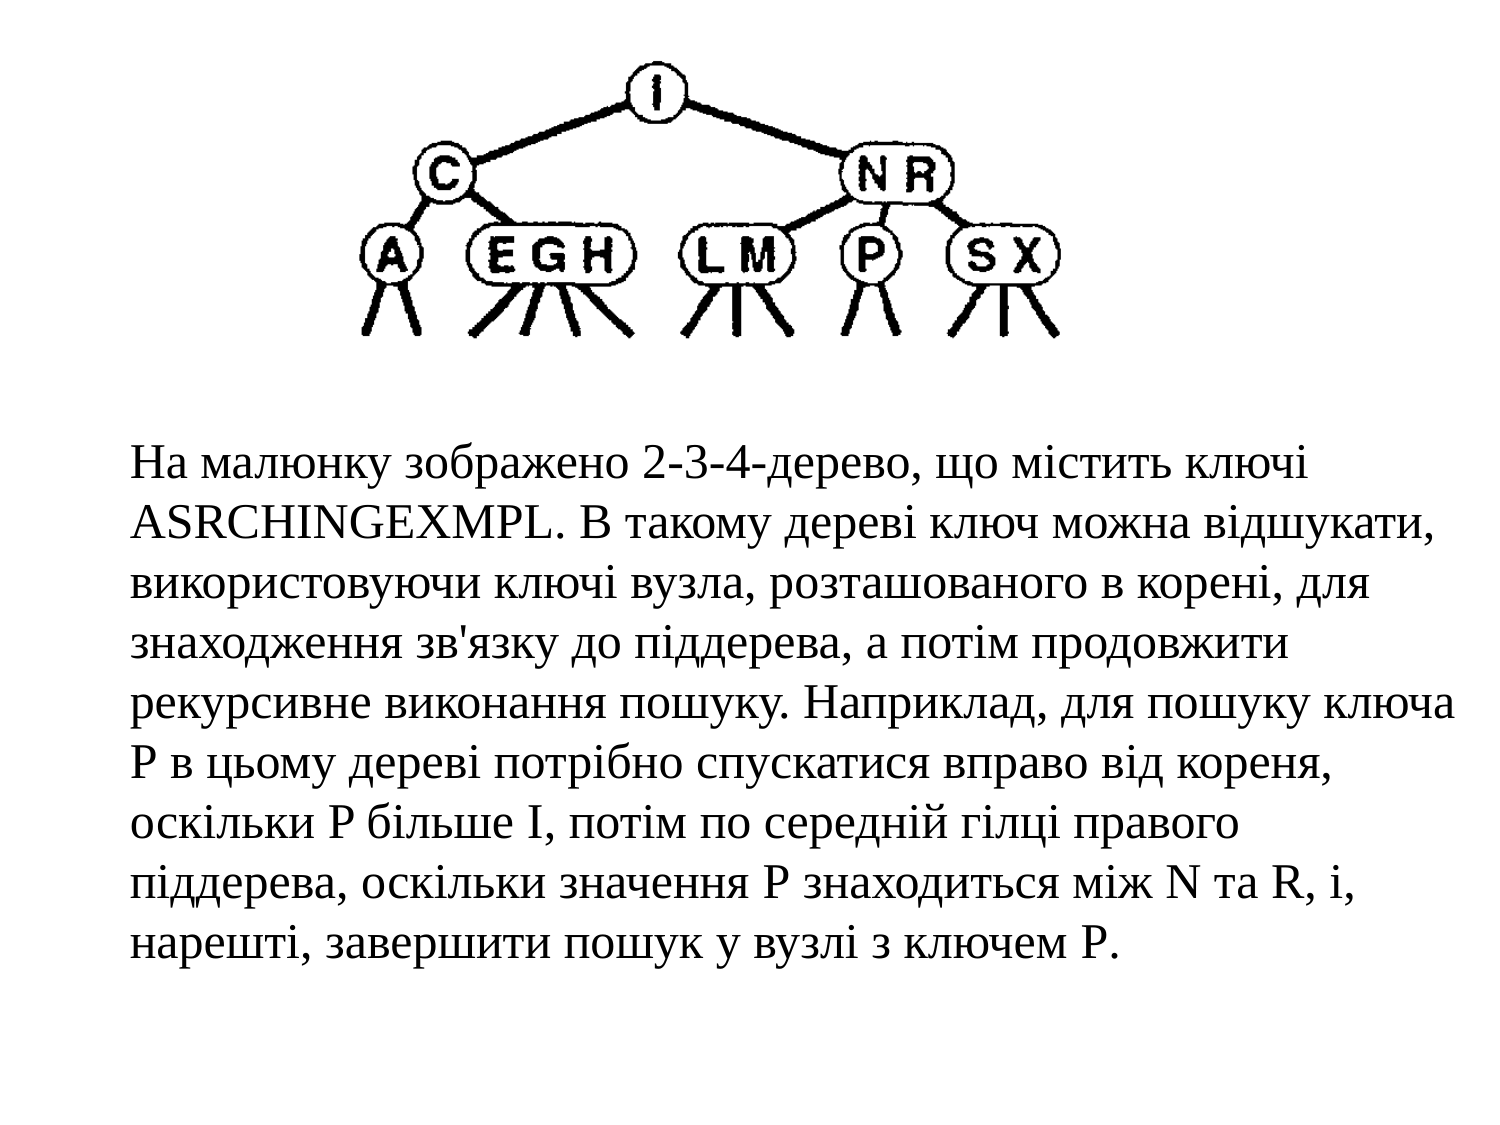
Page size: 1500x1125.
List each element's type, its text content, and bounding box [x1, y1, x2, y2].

text_box На малюнку зображено 2-3-4-дерево, що містить ключі ASRCHINGEXMPL. В такому дереві ключ можна відшукати, використовуючи ключі вузла, розташованого в корені, для знаходження зв'язку до піддерева, а потім продовжити рекурсивне виконання пошуку. Наприклад, для пошуку ключа P в цьому дереві потрібно спускатися вправо від кореня, оскільки P більше I, потім по середній гілці правого піддерева, оскільки значення P знаходиться між N та R, і, нарешті, завершити пошук у вузлі з ключем P. [0, 420, 1500, 1125]
picture [312, 41, 1105, 374]
